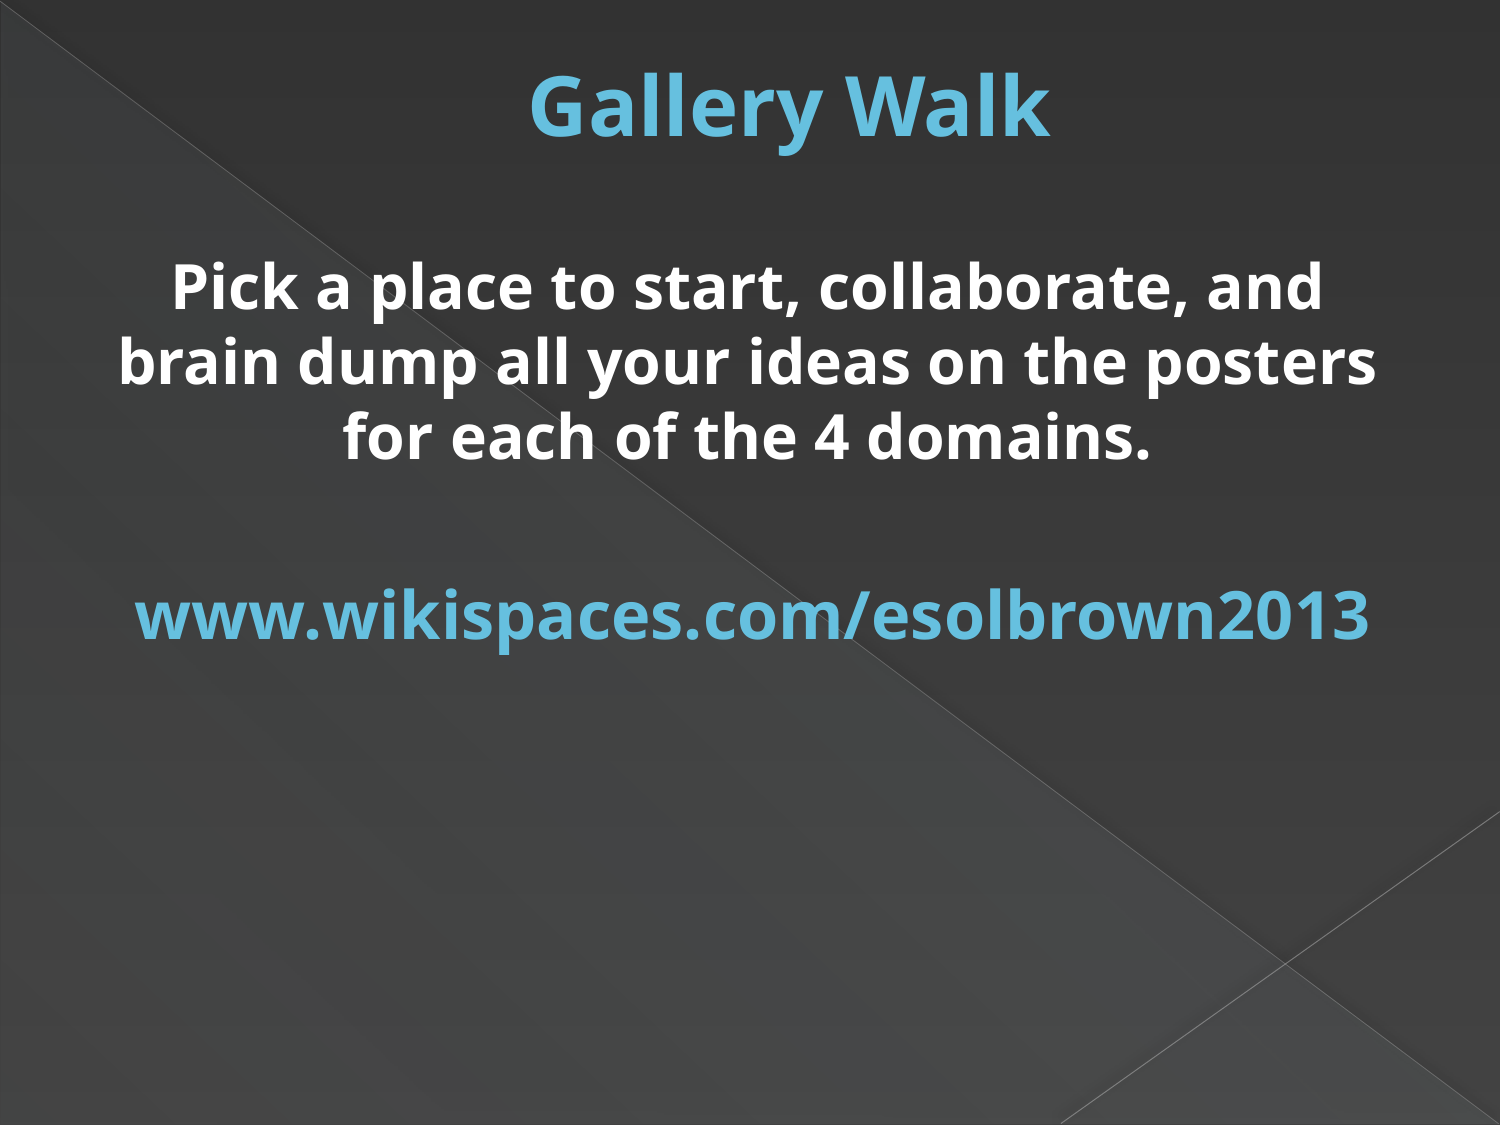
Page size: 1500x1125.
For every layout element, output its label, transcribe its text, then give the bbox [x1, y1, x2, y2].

title Gallery Walk [28, 16, 1472, 190]
list Pick a place to start, collaborate, and brain dump all your ideas on the posters for each of the 4 domains. www.wikispaces.com/esolbrown2013 [72, 239, 1423, 900]
